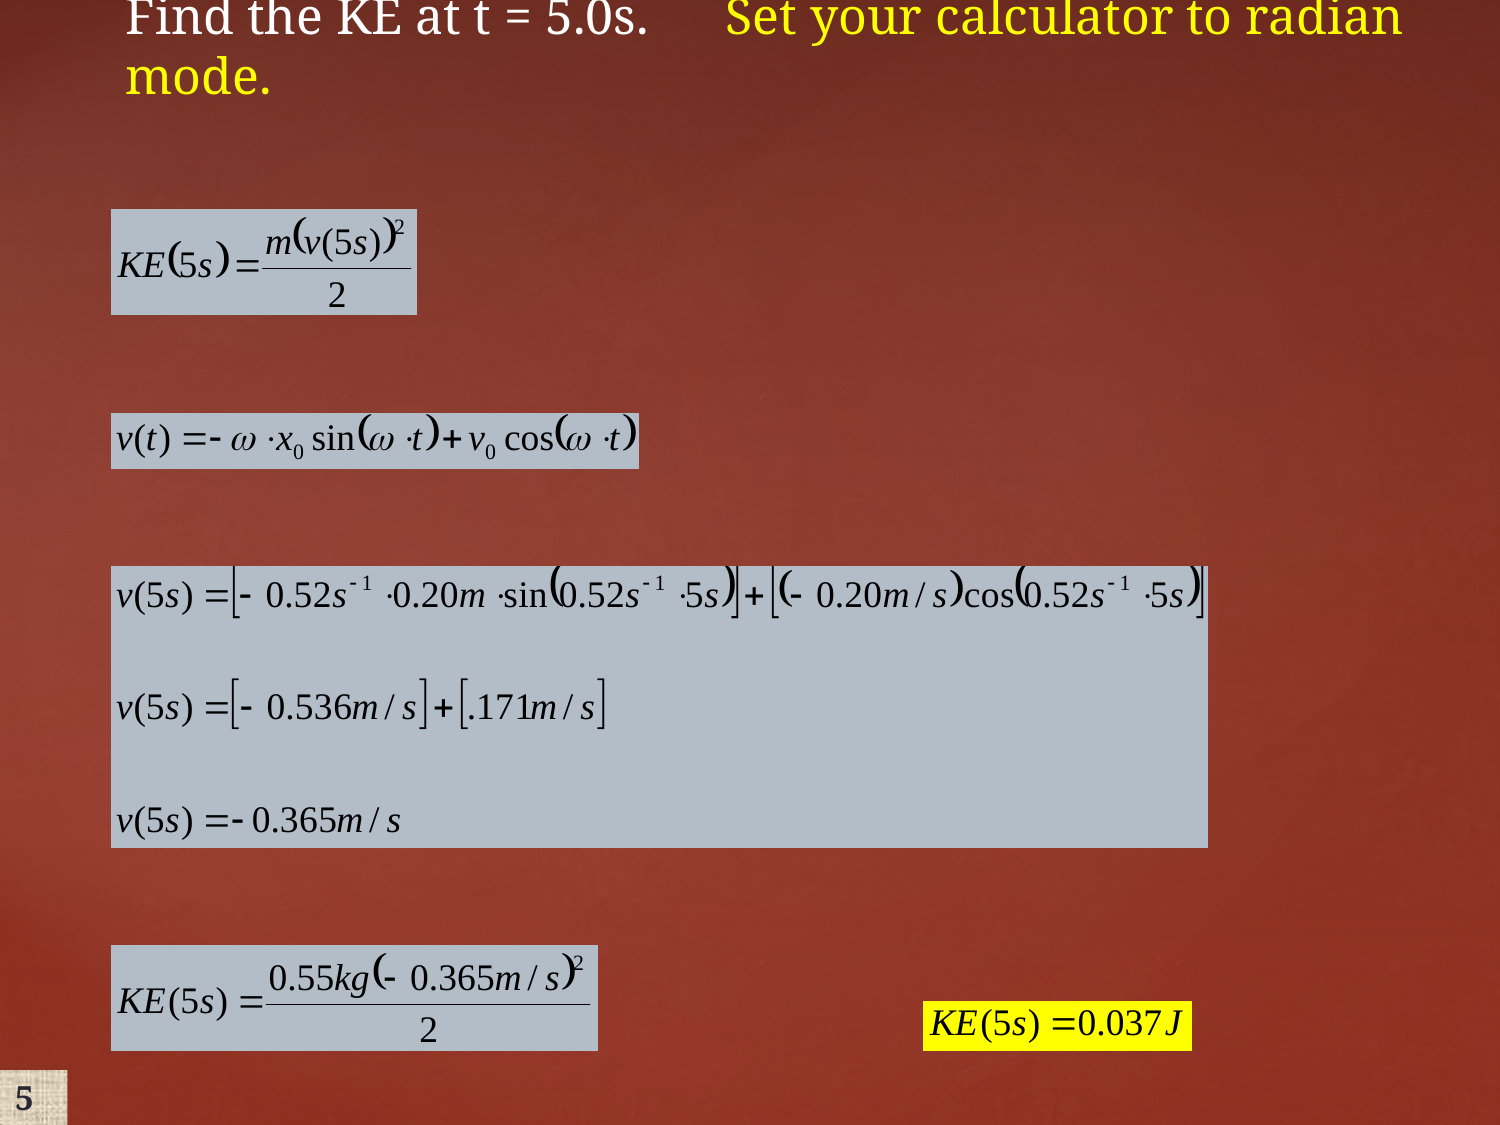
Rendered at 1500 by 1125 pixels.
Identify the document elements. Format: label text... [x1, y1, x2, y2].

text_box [110, 208, 418, 316]
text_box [110, 412, 640, 470]
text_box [922, 1000, 1193, 1052]
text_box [110, 565, 1209, 849]
text_box Find the KE at t = 5.0s. Set your calculator to radian mode. [110, 29, 1448, 112]
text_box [110, 944, 599, 1052]
text_box 5 [0, 1070, 68, 1125]
